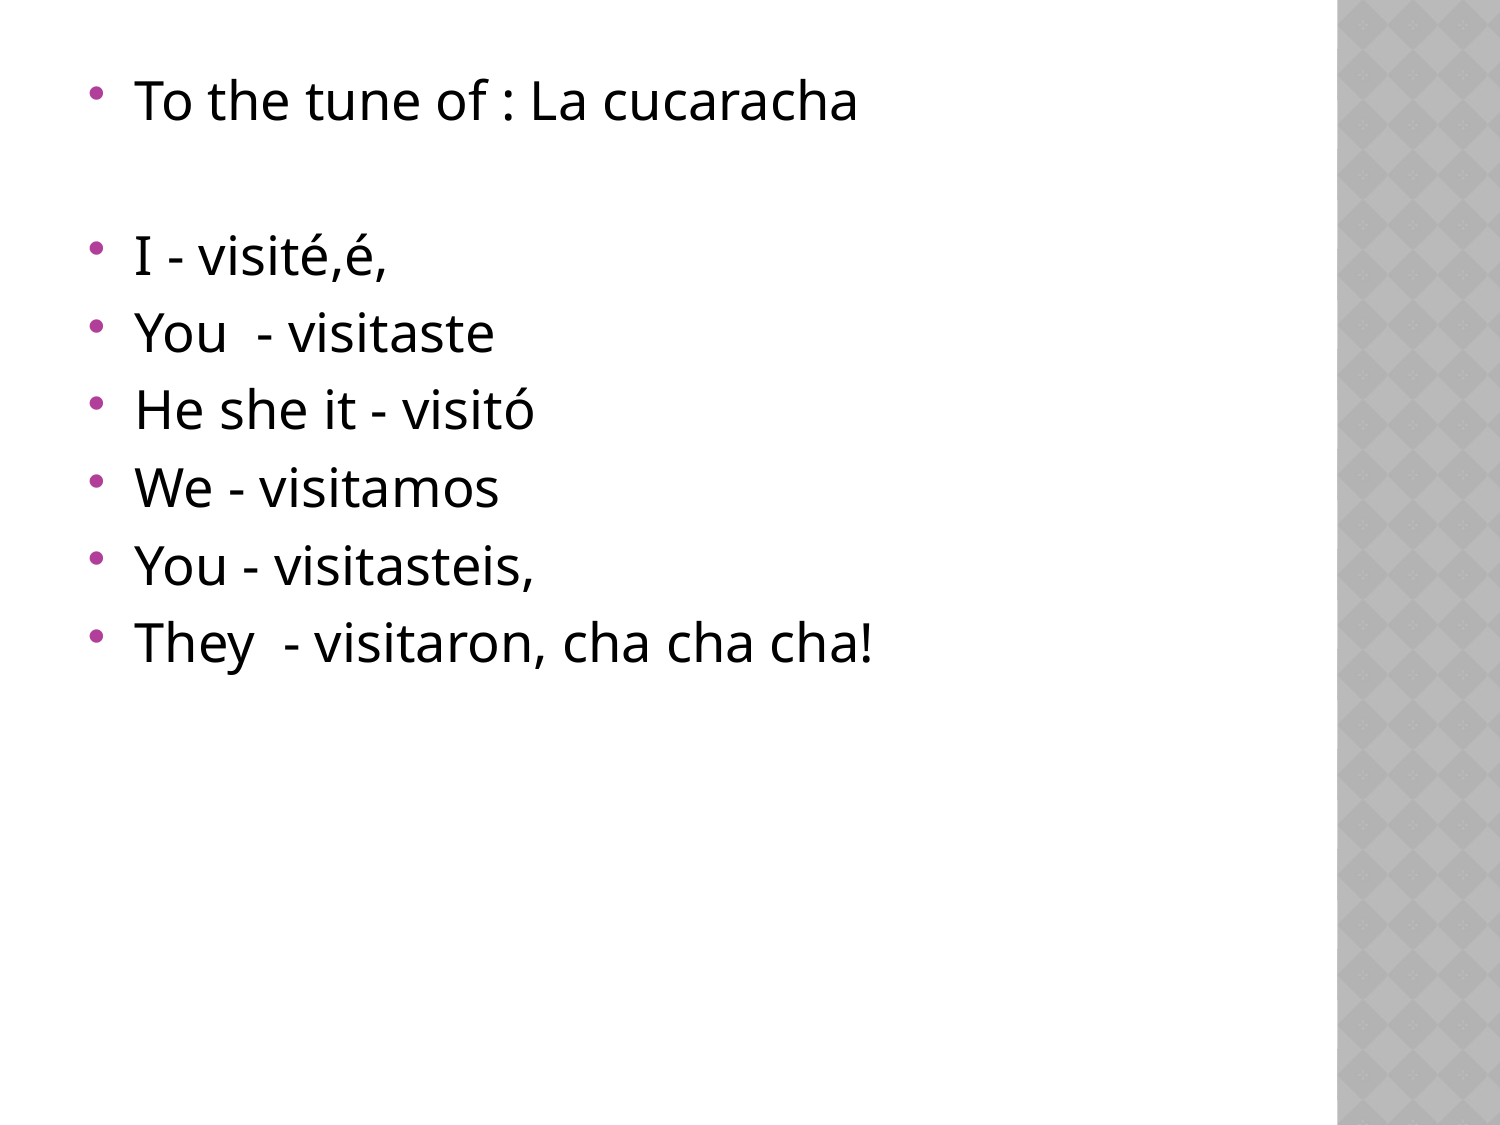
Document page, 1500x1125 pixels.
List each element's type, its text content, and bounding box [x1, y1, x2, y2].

list To the tune of : La cucaracha I - visité,é, You - visitaste He she it - visitó We - visitamos You - visitasteis, They - visitaron, cha cha cha! [75, 58, 1425, 1005]
